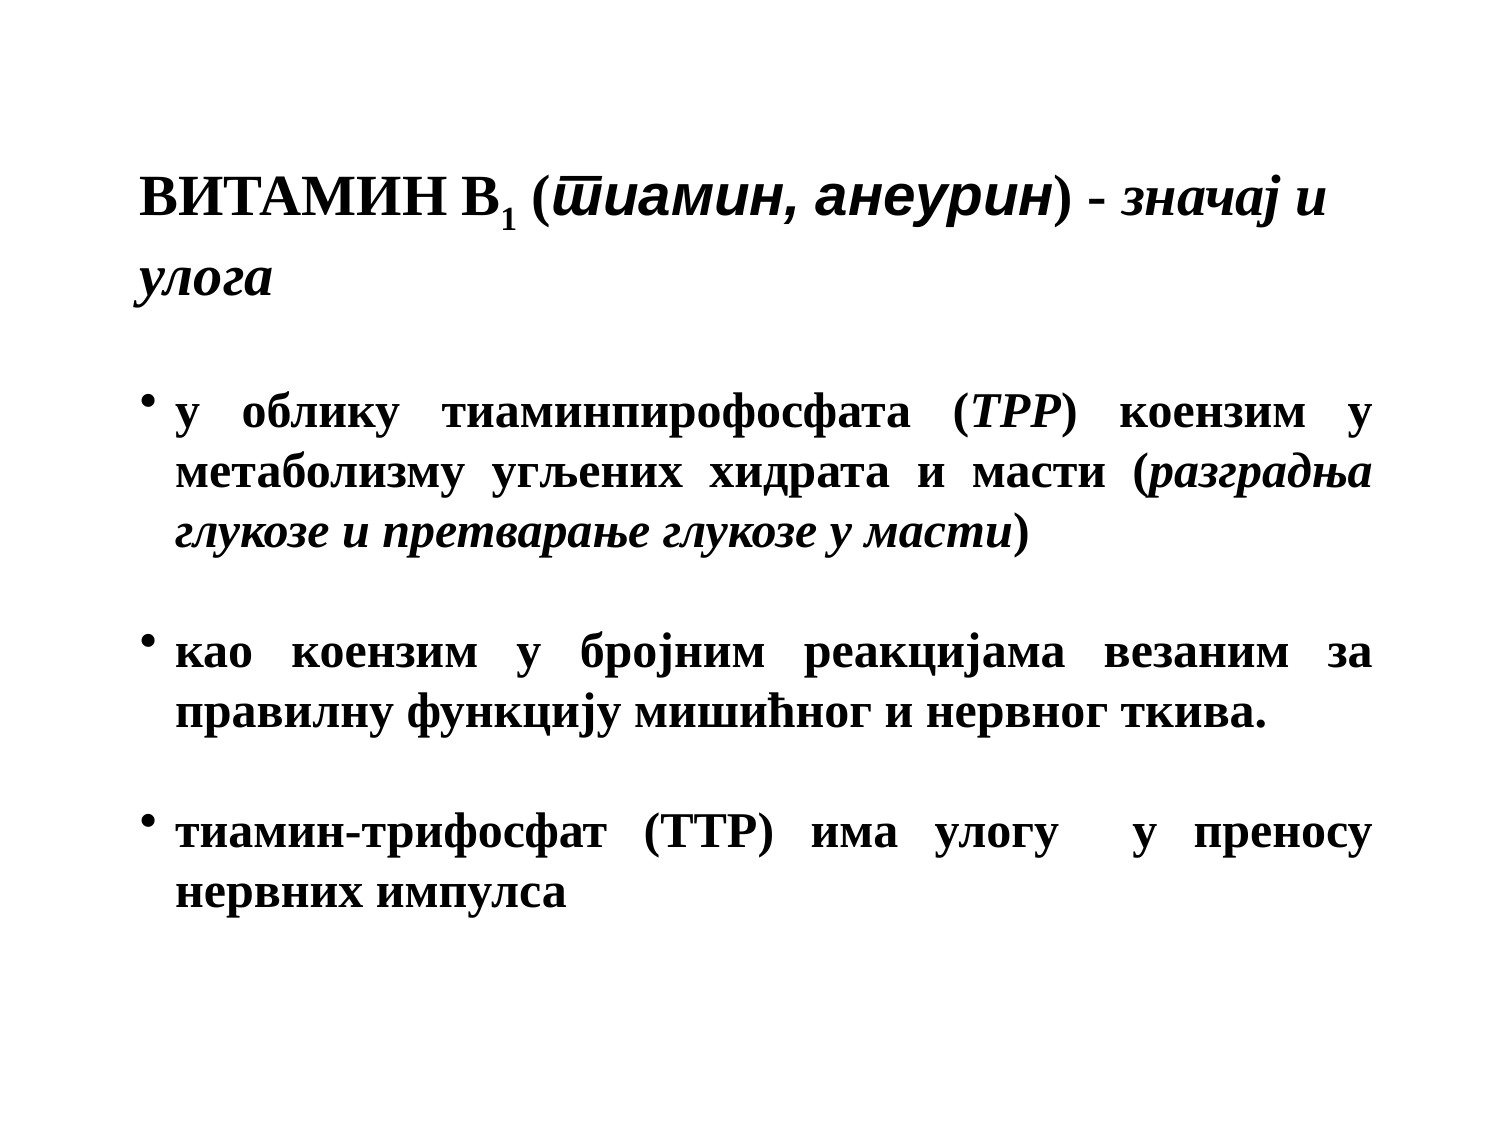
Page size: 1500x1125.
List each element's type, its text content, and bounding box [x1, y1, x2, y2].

text_box ВИТАМИН B1 (тиамин, анеурин) - значај и улога у облику тиаминпирофосфата (TPP) коензим у метаболизму угљених хидрата и масти (разградња глукозе и претварање глукозе у масти) као коензим у бројним реакцијама везаним за правилну функцију мишићног и нервног ткива. тиамин-трифосфат (TTP) има улогу у преносу нервних импулса [124, 149, 1388, 925]
